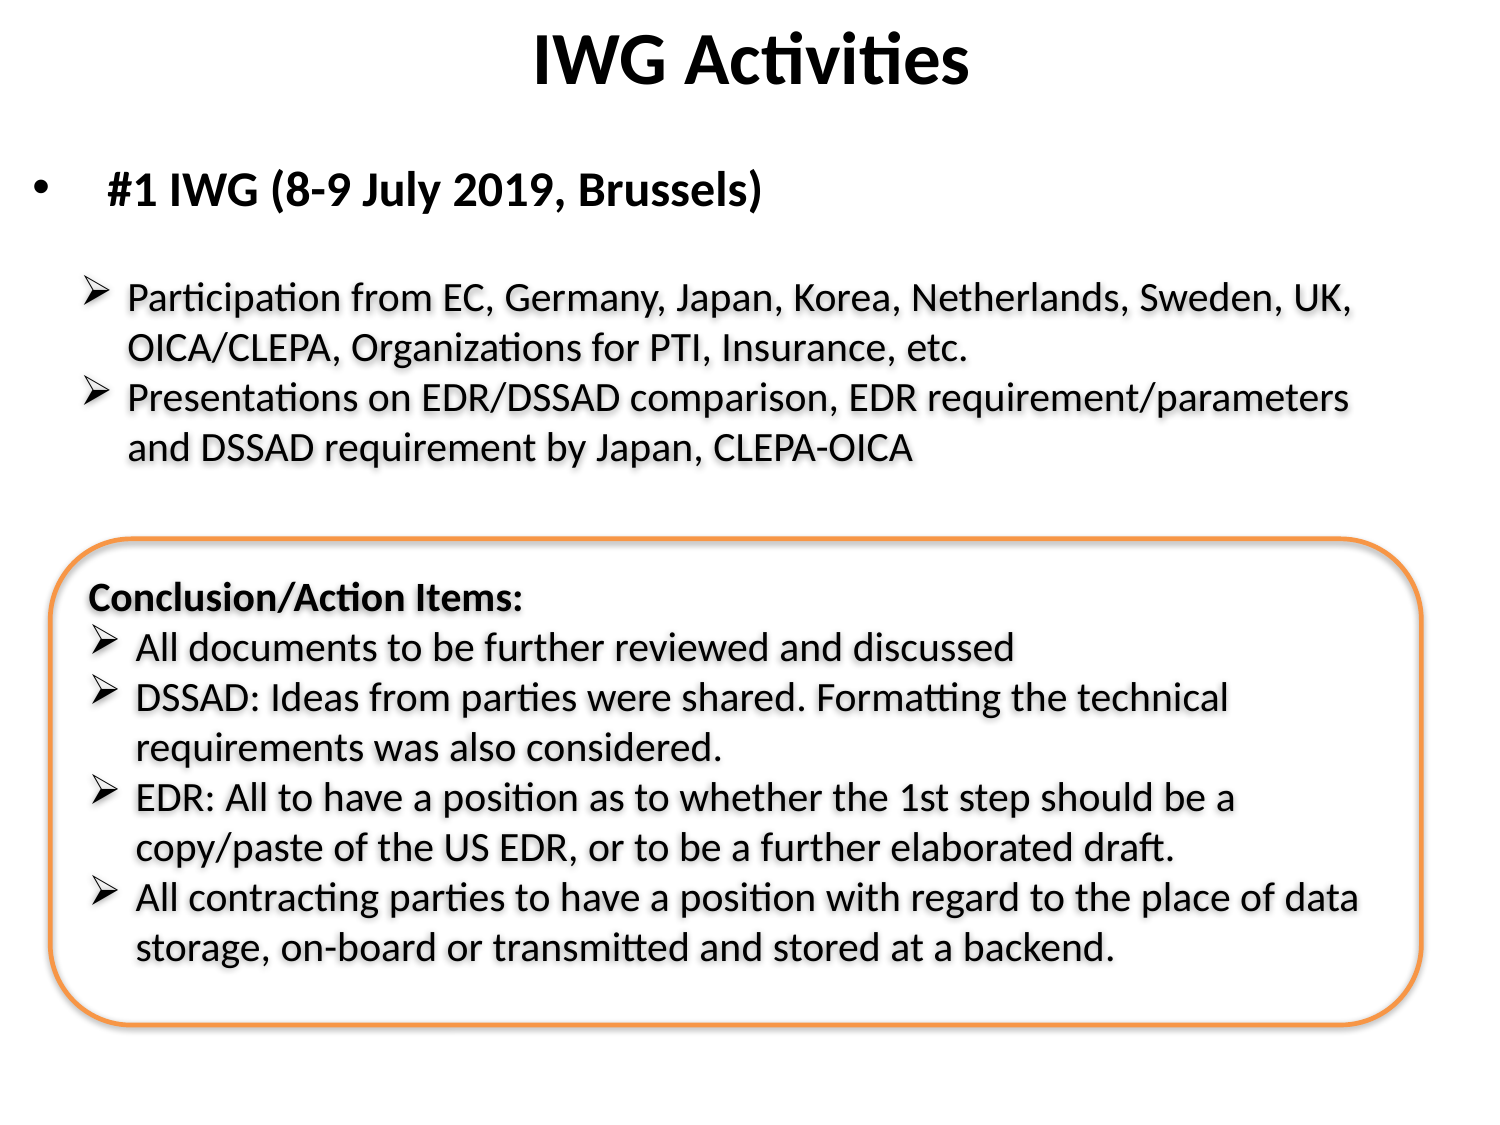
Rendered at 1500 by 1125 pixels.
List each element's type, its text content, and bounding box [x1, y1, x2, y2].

text_box #1 IWG (8-9 July 2019, Brussels) [17, 149, 1447, 219]
text_box Participation from EC, Germany, Japan, Korea, Netherlands, Sweden, UK, OICA/CLEPA, Organizations for PTI, Insurance, etc. Presentations on EDR/DSSAD comparison, EDR requirement/parameters and DSSAD requirement by Japan, CLEPA-OICA [47, 244, 1425, 559]
text_box IWG Activities [2, 19, 1500, 90]
text_box Conclusion/Action Items: All documents to be further reviewed and discussed DSSAD: Ideas from parties were shared. Formatting the technical requirements was also considered. EDR: All to have a position as to whether the 1st step should be a copy/paste of the US EDR, or to be a further elaborated draft. All contracting parties to have a position with regard to the place of data storage, on-board or transmitted and stored at a backend. [47, 535, 1425, 1029]
